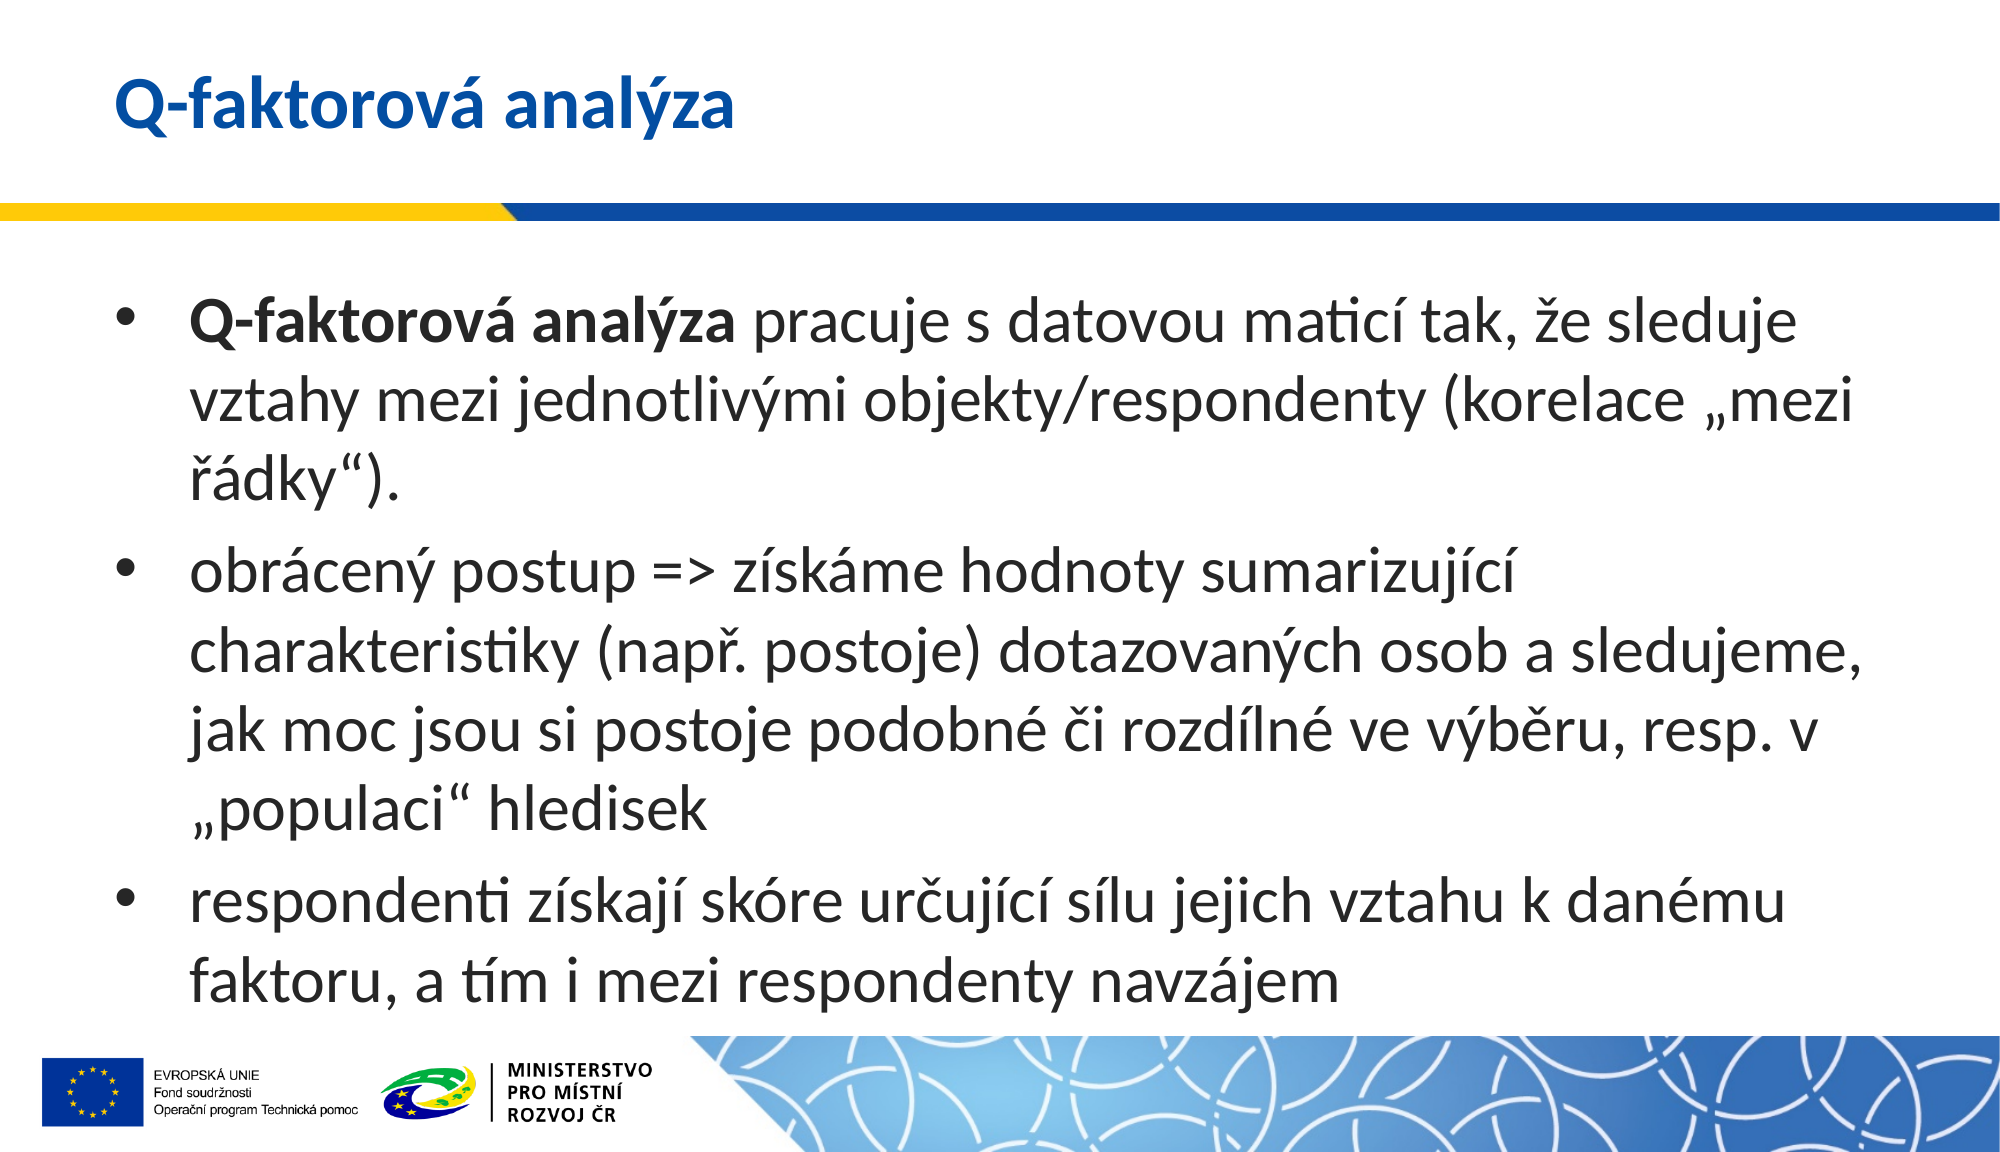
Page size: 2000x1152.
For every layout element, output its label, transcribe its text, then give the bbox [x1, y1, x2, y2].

picture [680, 1036, 2000, 1152]
picture [0, 203, 2000, 221]
title Q-faktorová analýza [99, 46, 1900, 198]
picture [19, 1035, 674, 1149]
list Q-faktorová analýza pracuje s datovou maticí tak, že sleduje vztahy mezi jednotlivými objekty/respondenty (korelace „mezi řádky“). obrácený postup => získáme hodnoty sumarizující charakteristiky (např. postoje) dotazovaných osob a sledujeme, jak moc jsou si postoje podobné či rozdílné ve výběru, resp. v „populaci“ hledisek respondenti získají skóre určující sílu jejich vztahu k danému faktoru, a tím i mezi respondenty navzájem [99, 268, 1900, 1029]
